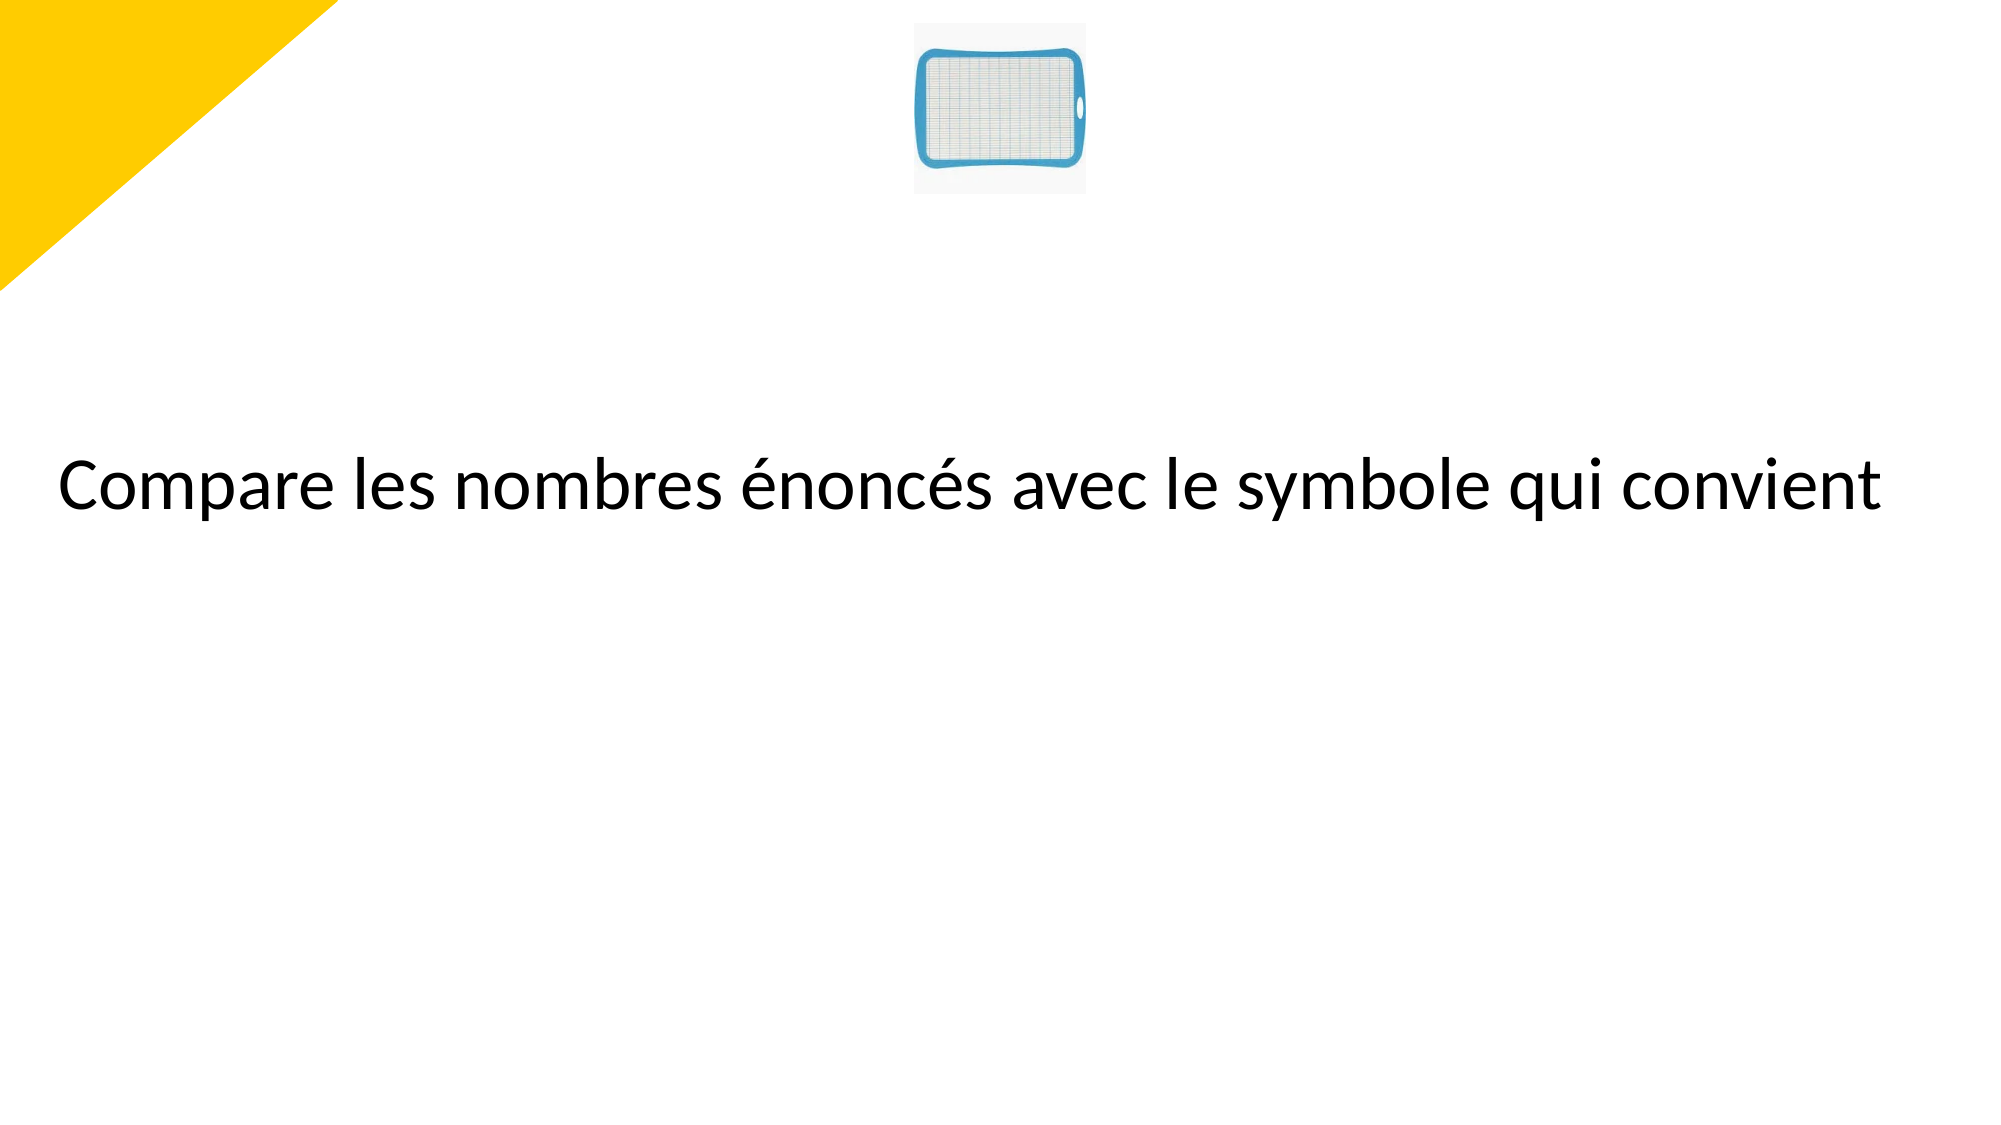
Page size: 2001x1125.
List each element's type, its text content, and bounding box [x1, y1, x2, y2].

text_box Compare les nombres énoncés avec le symbole qui convient [43, 426, 1935, 532]
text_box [0, 0, 337, 290]
picture [914, 23, 1086, 194]
